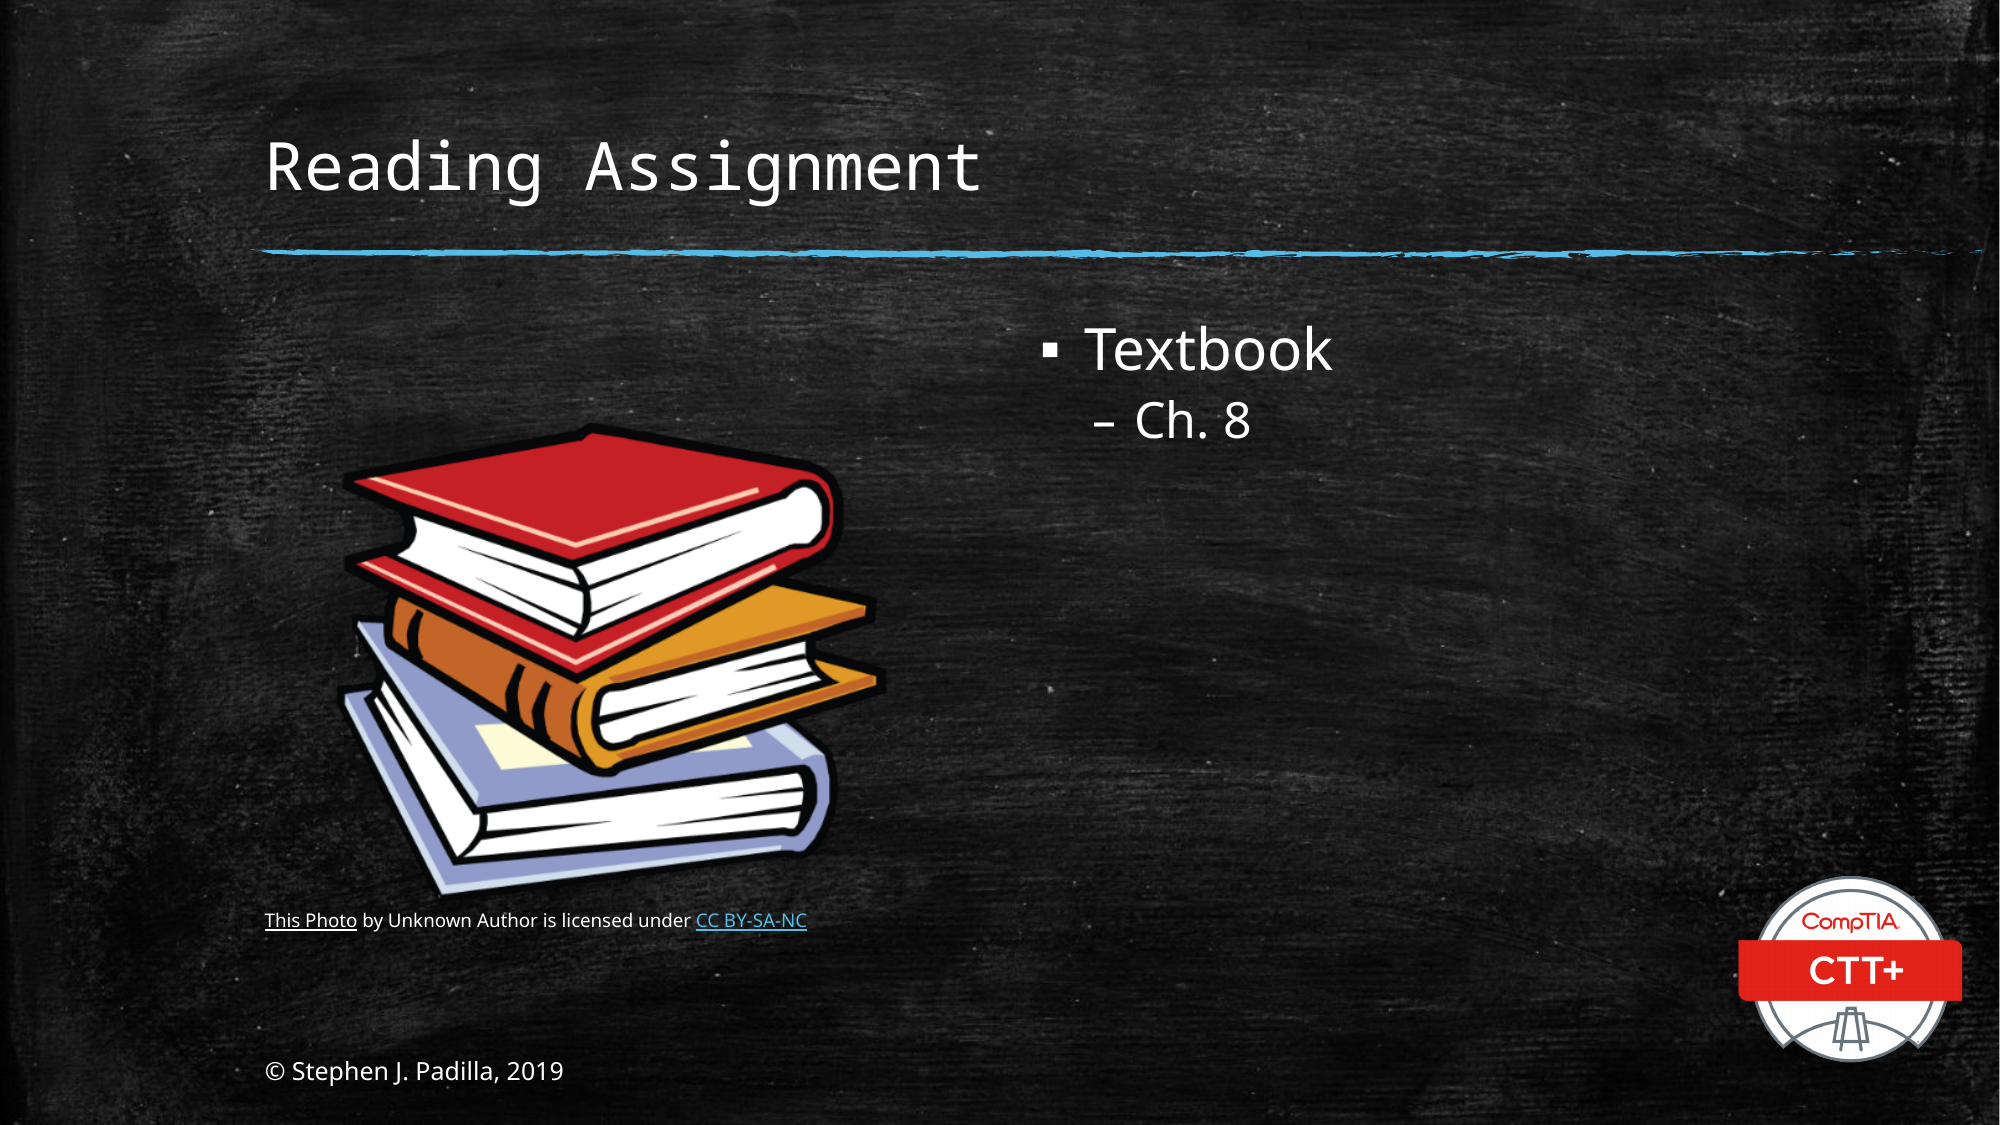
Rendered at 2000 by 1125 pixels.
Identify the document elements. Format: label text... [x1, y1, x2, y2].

footer © Stephen J. Padilla, 2019 [249, 1050, 1288, 1096]
list Textbook Ch. 8 [1024, 312, 1750, 1013]
title Reading Assignment [249, 45, 1750, 213]
text_box This Photo by Unknown Author is licensed under CC BY-SA-NC [249, 902, 975, 943]
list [249, 423, 975, 902]
picture [1699, 824, 2000, 1125]
